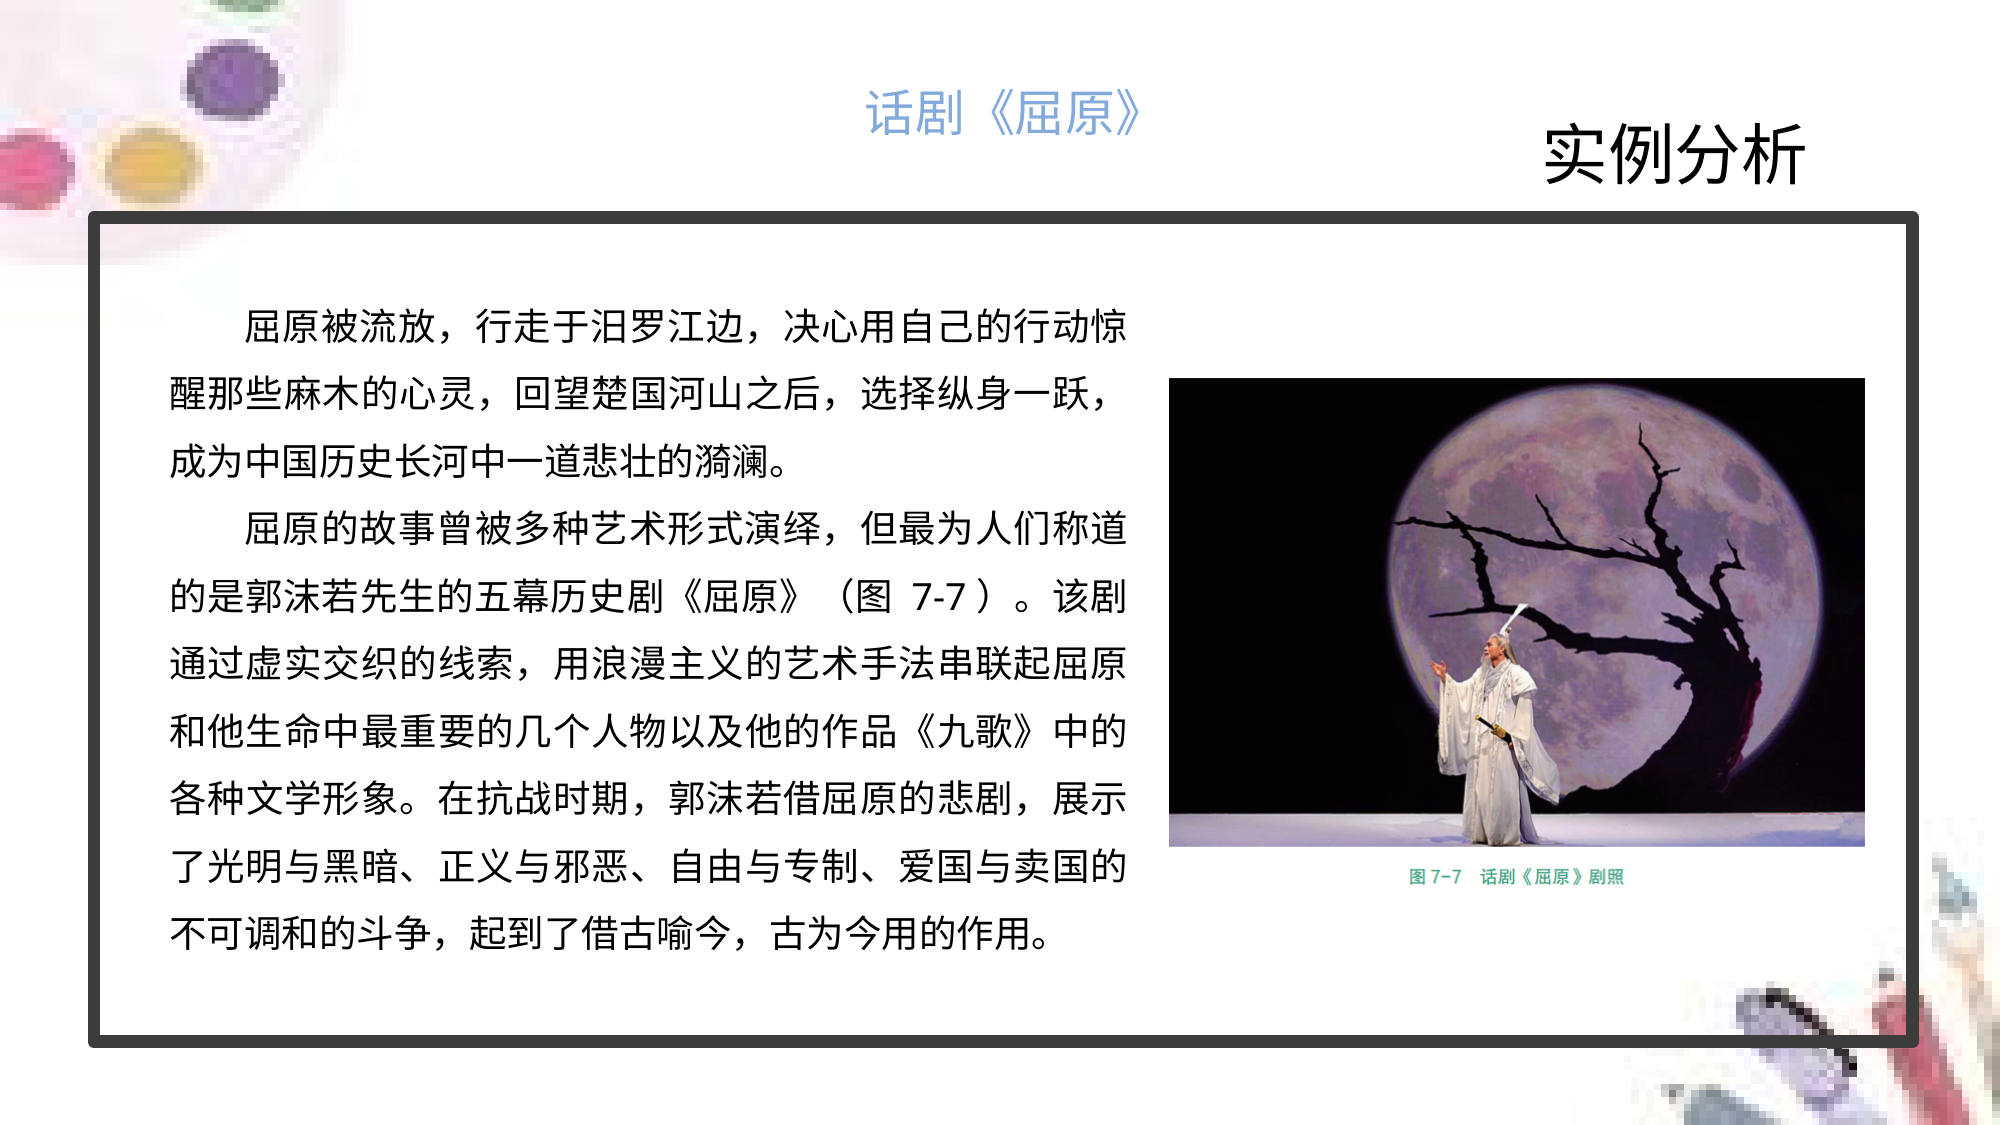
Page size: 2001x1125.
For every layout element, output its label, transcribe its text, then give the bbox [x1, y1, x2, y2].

text_box 实例分析 [1526, 106, 1871, 201]
picture [0, 0, 2000, 1125]
text_box 屈原被流放，行走于汨罗江边，决心用自己的行动惊醒那些麻木的心灵，回望楚国河山之后，选择纵身一跃，成为中国历史长河中一道悲壮的漪澜。 屈原的故事曾被多种艺术形式演绎，但最为人们称道的是郭沫若先生的五幕历史剧《屈原》（图 7-7）。该剧通过虚实交织的线索，用浪漫主义的艺术手法串联起屈原和他生命中最重要的几个人物以及他的作品《九歌》中的各种文学形象。在抗战时期，郭沫若借屈原的悲剧，展示了光明与黑暗、正义与邪恶、自由与专制、爱国与卖国的不可调和的斗争，起到了借古喻今，古为今用的作用。 [154, 272, 1143, 963]
text_box 话剧《屈原》 [567, 74, 1463, 149]
text_box [92, 215, 1915, 1044]
